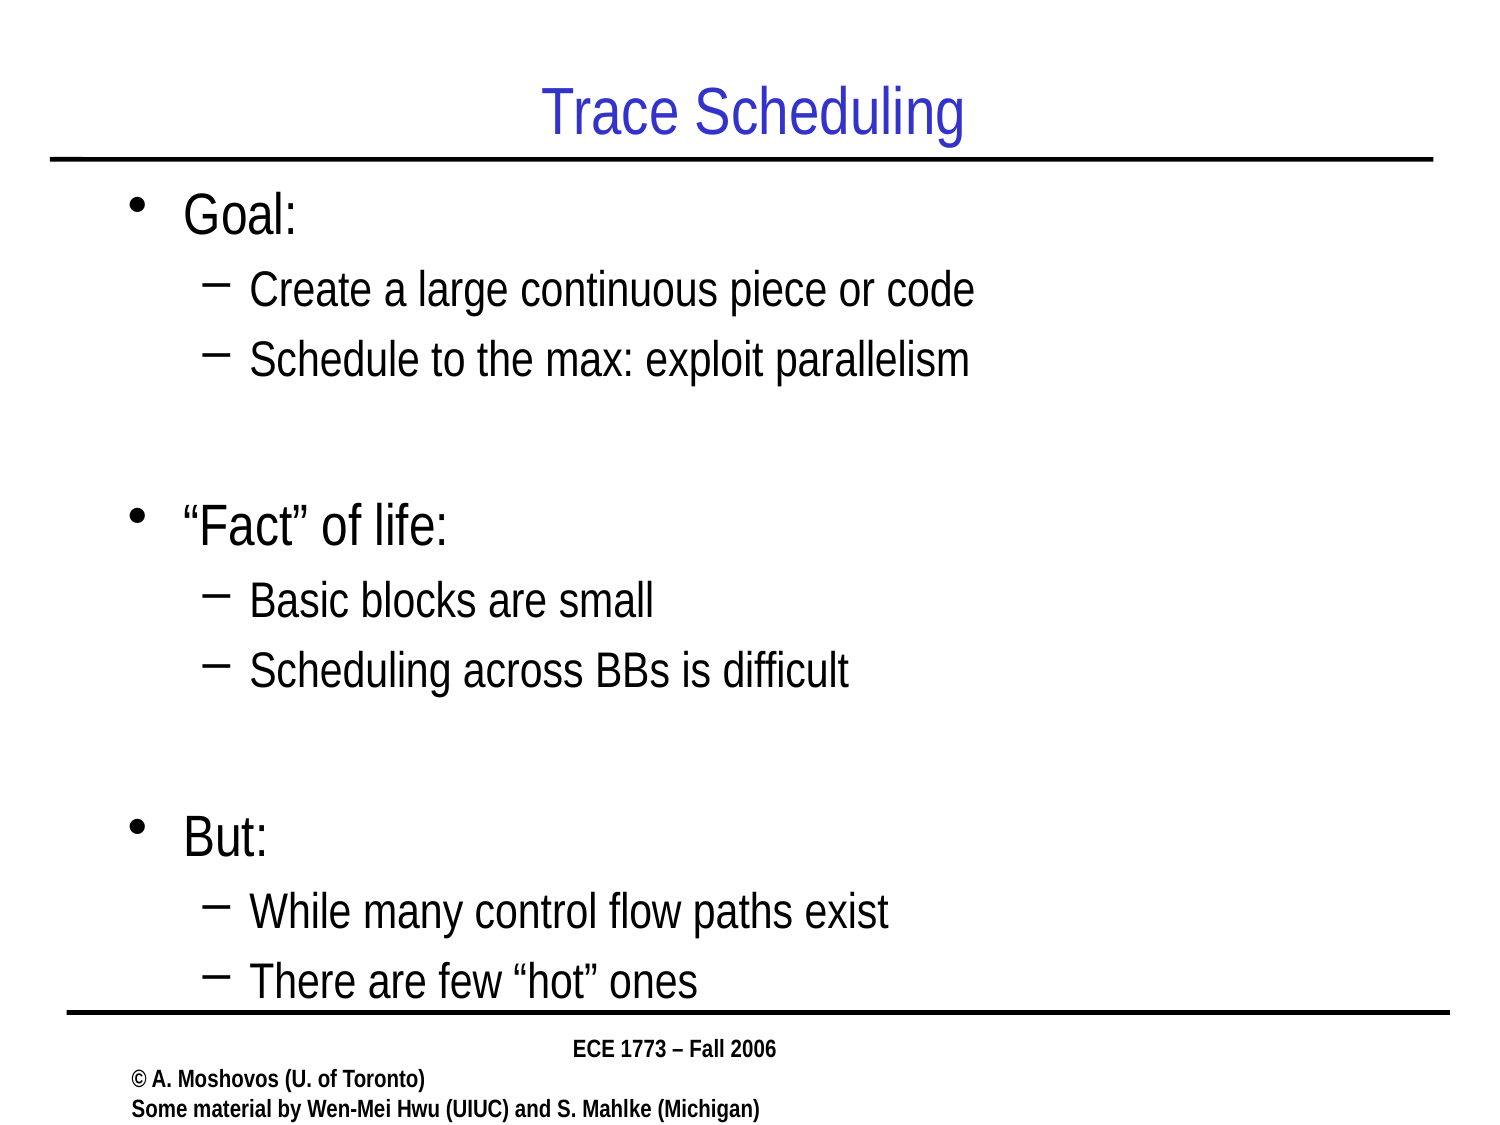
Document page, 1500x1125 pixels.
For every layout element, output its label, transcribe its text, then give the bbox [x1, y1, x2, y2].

footer ECE 1773 – Fall 2006 © A. Moshovos (U. of Toronto) Some material by Wen-Mei Hwu (UIUC) and S. Mahlke (Michigan) [116, 1024, 1234, 1101]
list Goal: Create a large continuous piece or code Schedule to the max: exploit parallelism “Fact” of life: Basic blocks are small Scheduling across BBs is difficult But: While many control flow paths exist There are few “hot” ones [112, 168, 1388, 1004]
title Trace Scheduling [116, 65, 1392, 151]
